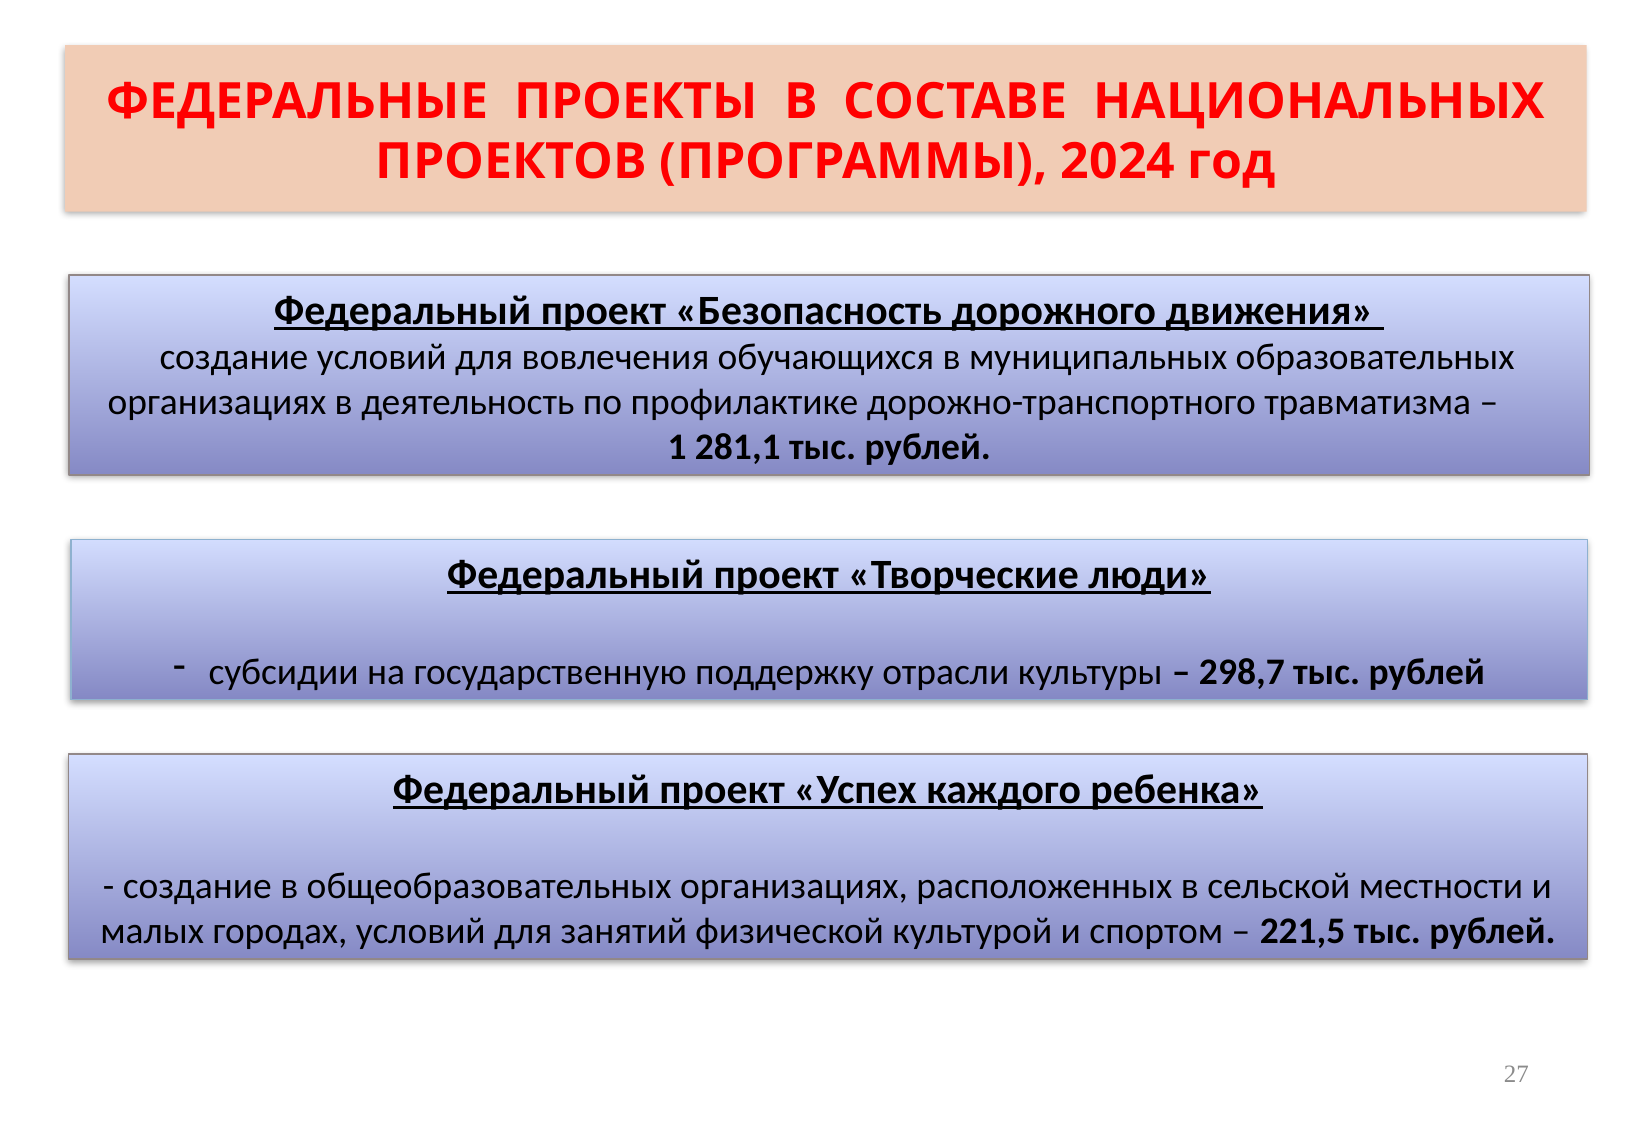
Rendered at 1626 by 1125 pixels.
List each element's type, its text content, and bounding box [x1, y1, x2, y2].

text_box Федеральный проект «Успех каждого ребенка» - создание в общеобразовательных организациях, расположенных в сельской местности и малых городах, условий для занятий физической культурой и спортом – 221,5 тыс. рублей. [68, 753, 1588, 960]
text_box Федеральный проект «Творческие люди» субсидии на государственную поддержку отрасли культуры – 298,7 тыс. рублей [70, 539, 1588, 700]
slide_number 27 [1164, 1042, 1544, 1103]
text_box Федеральный проект «Безопасность дорожного движения» создание условий для вовлечения обучающихся в муниципальных образовательных организациях в деятельность по профилактике дорожно-транспортного травматизма – 1 281,1 тыс. рублей. [68, 274, 1590, 476]
title ФЕДЕРАЛЬНЫЕ ПРОЕКТЫ В СОСТАВЕ НАЦИОНАЛЬНЫХ ПРОЕКТОВ (ПРОГРАММЫ), 2024 год [65, 45, 1587, 212]
